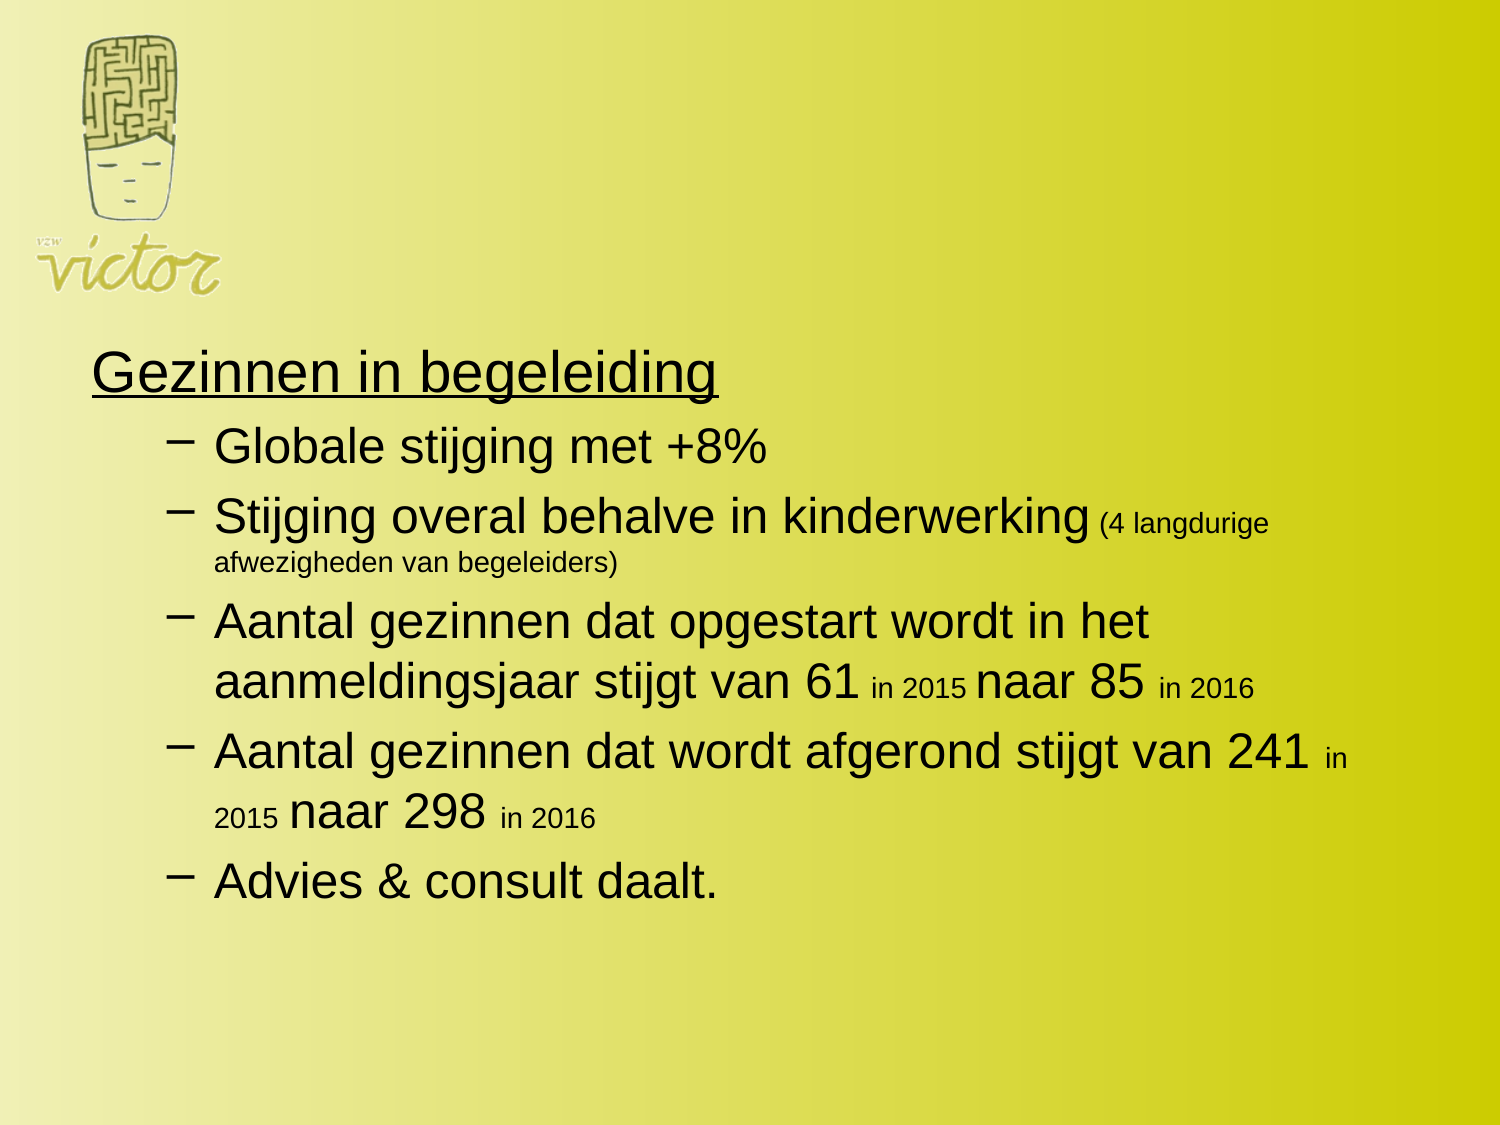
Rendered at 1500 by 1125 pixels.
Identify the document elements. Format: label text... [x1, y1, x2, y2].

list Gezinnen in begeleiding Globale stijging met +8% Stijging overal behalve in kinderwerking (4 langdurige afwezigheden van begeleiders) Aantal gezinnen dat opgestart wordt in het aanmeldingsjaar stijgt van 61 in 2015 naar 85 in 2016 Aantal gezinnen dat wordt afgerond stijgt van 241 in 2015 naar 298 in 2016 Advies & consult daalt. [76, 326, 1428, 1034]
picture [29, 30, 234, 303]
